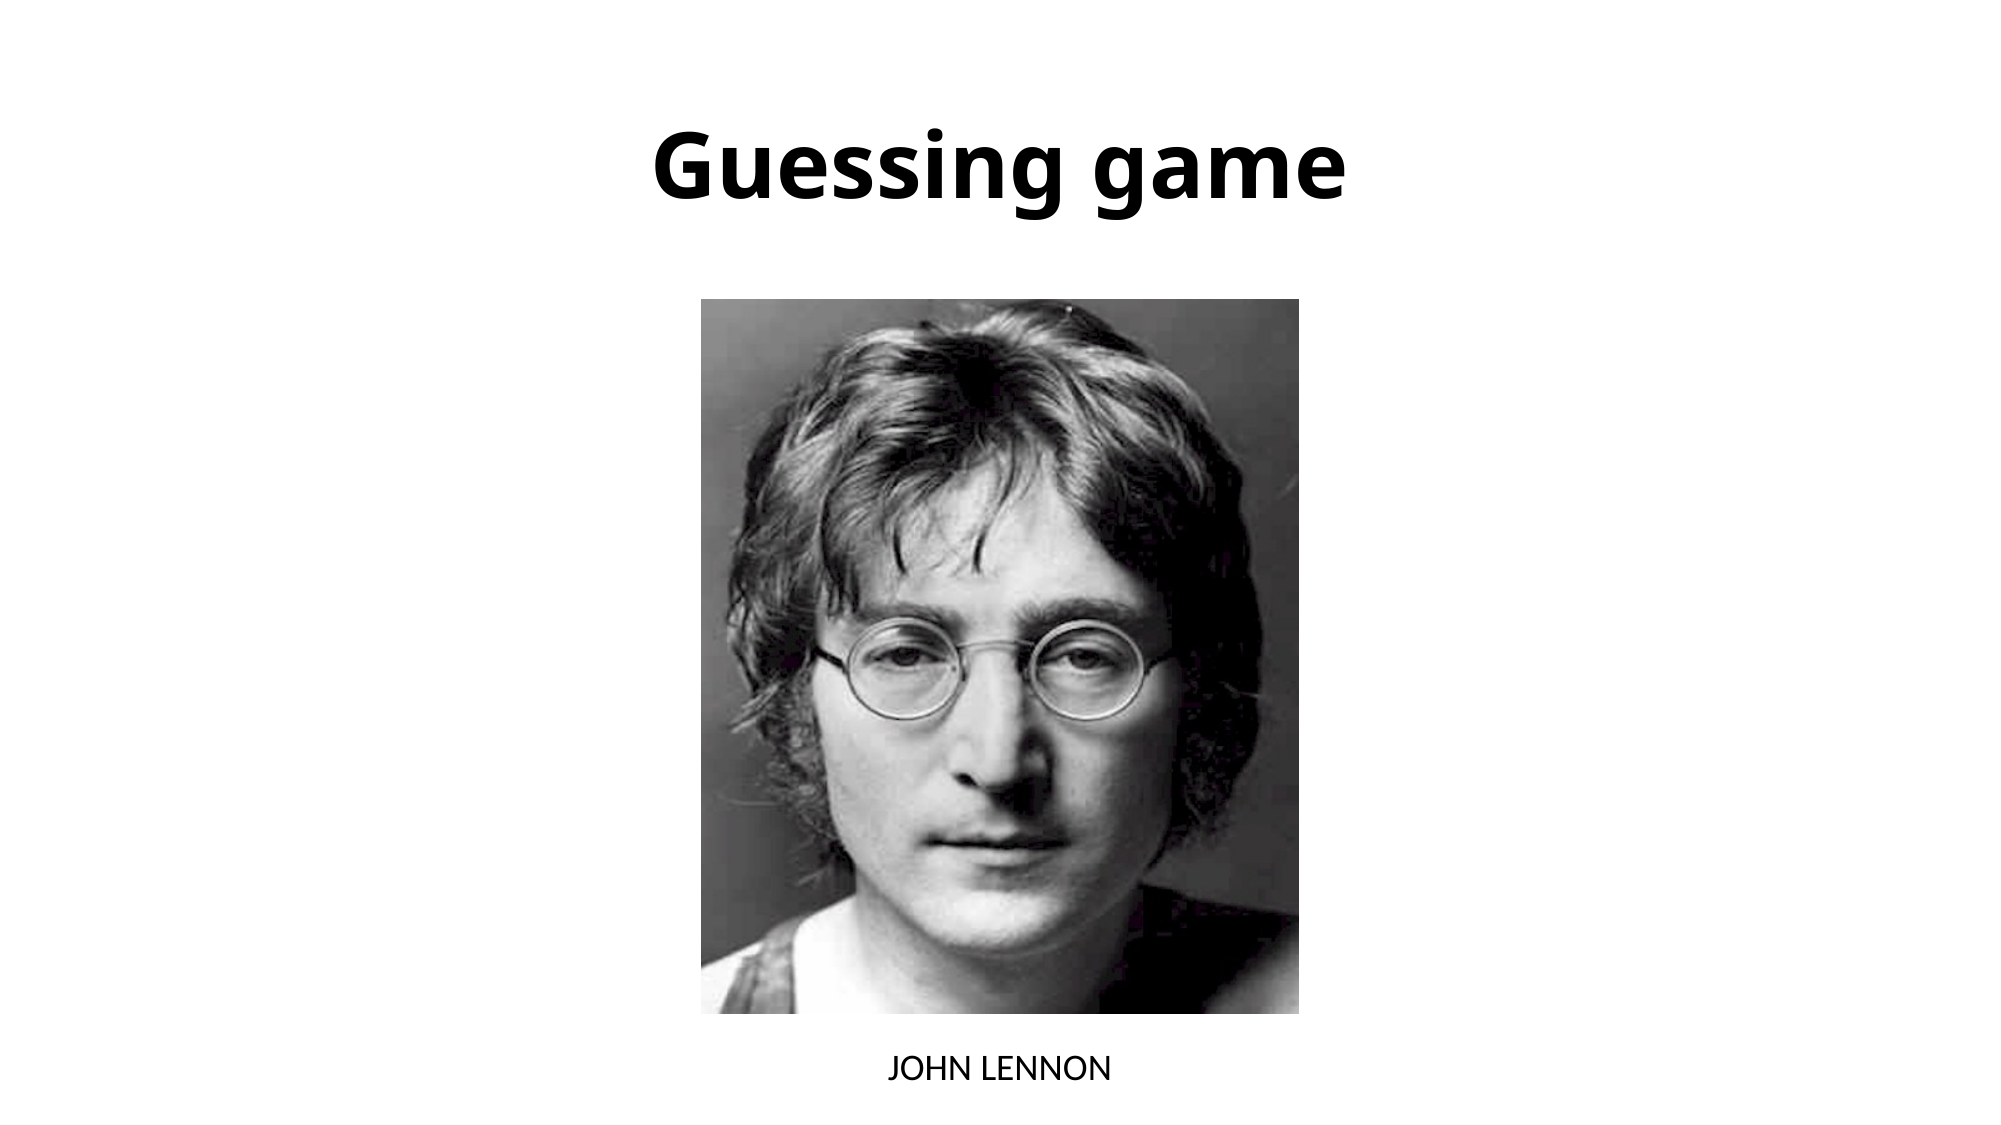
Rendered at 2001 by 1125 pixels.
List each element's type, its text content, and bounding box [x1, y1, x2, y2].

title Guessing game [137, 59, 1863, 278]
text_box JOHN LENNON [792, 1027, 1208, 1103]
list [701, 299, 1299, 1014]
